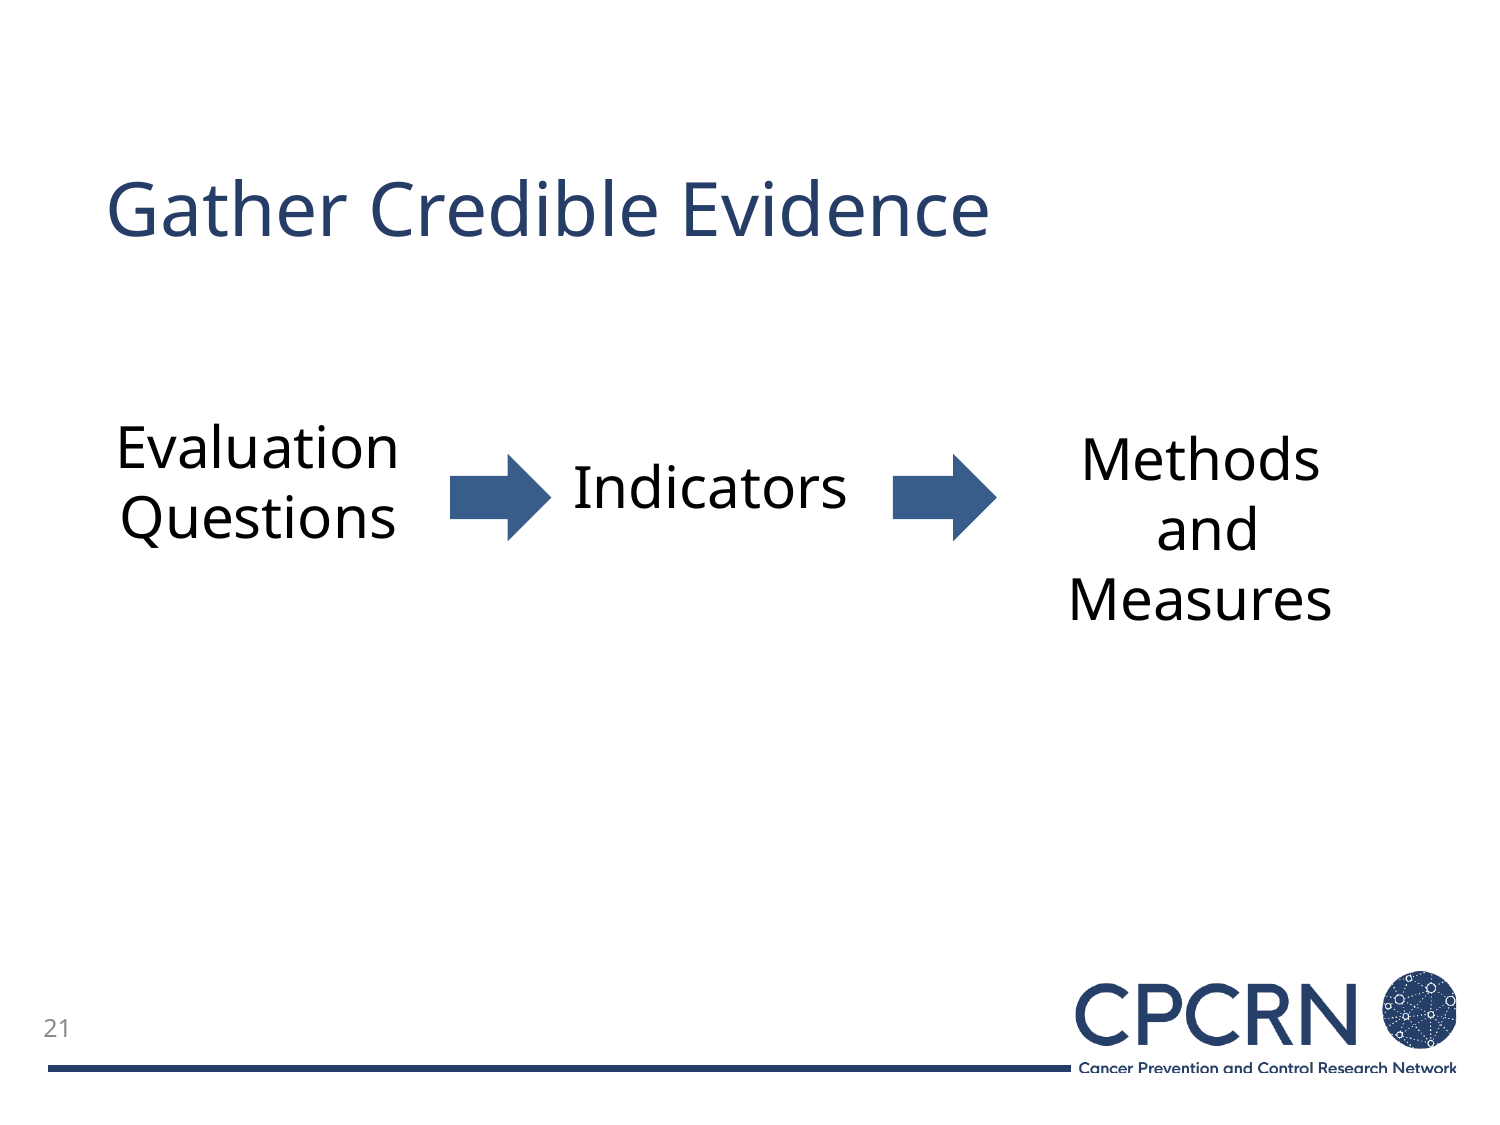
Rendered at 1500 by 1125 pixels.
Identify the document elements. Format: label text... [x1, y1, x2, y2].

text_box [450, 453, 526, 542]
text_box Methods and Measures [1008, 415, 1409, 640]
text_box Indicators [526, 442, 896, 528]
text_box Evaluation Questions [90, 402, 442, 558]
title Gather Credible Evidence [90, 131, 1409, 294]
slide_number 21 [28, 999, 379, 1060]
text_box [892, 453, 997, 542]
